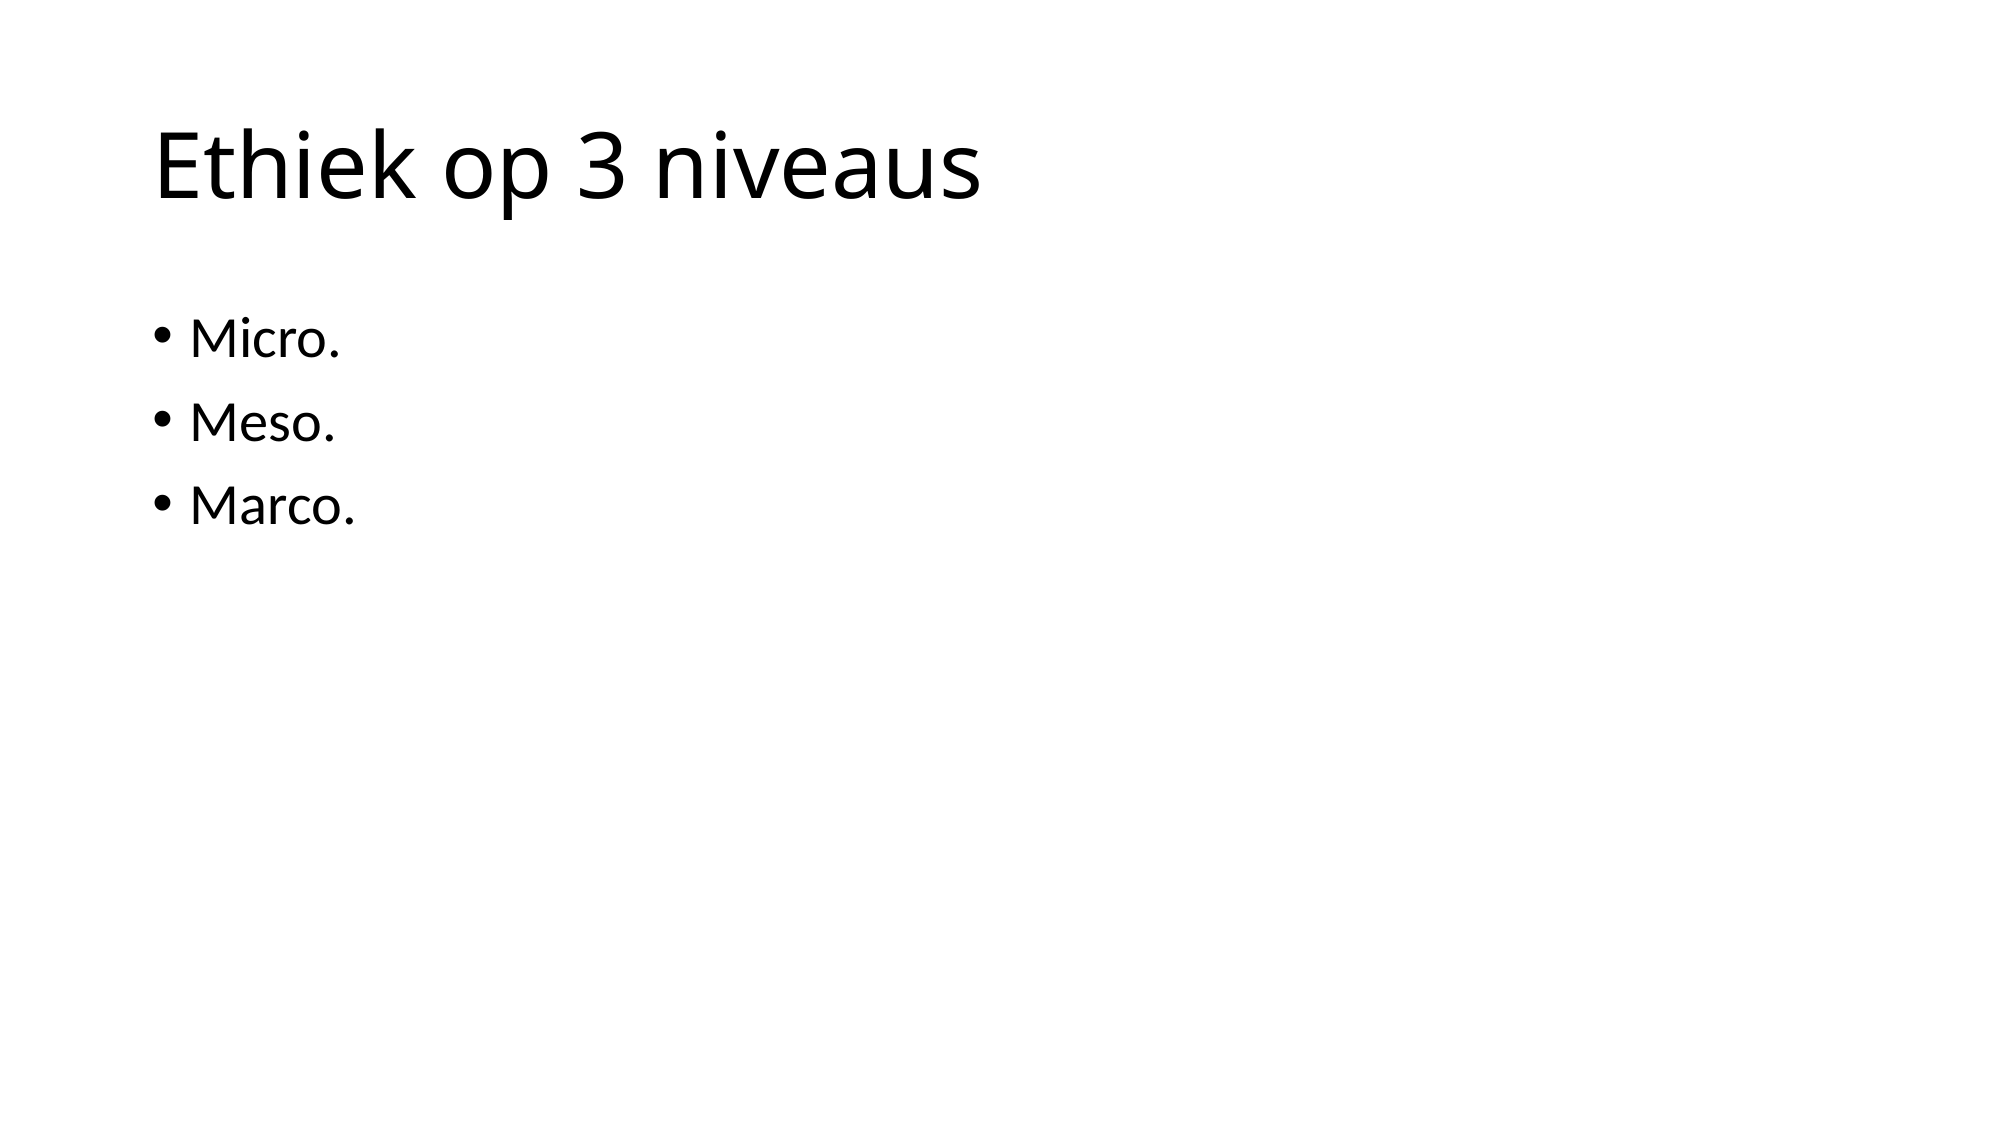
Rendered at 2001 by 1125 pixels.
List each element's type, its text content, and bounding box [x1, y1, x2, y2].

title Ethiek op 3 niveaus [137, 59, 1863, 278]
list Micro. Meso. Marco. [137, 299, 1863, 1014]
